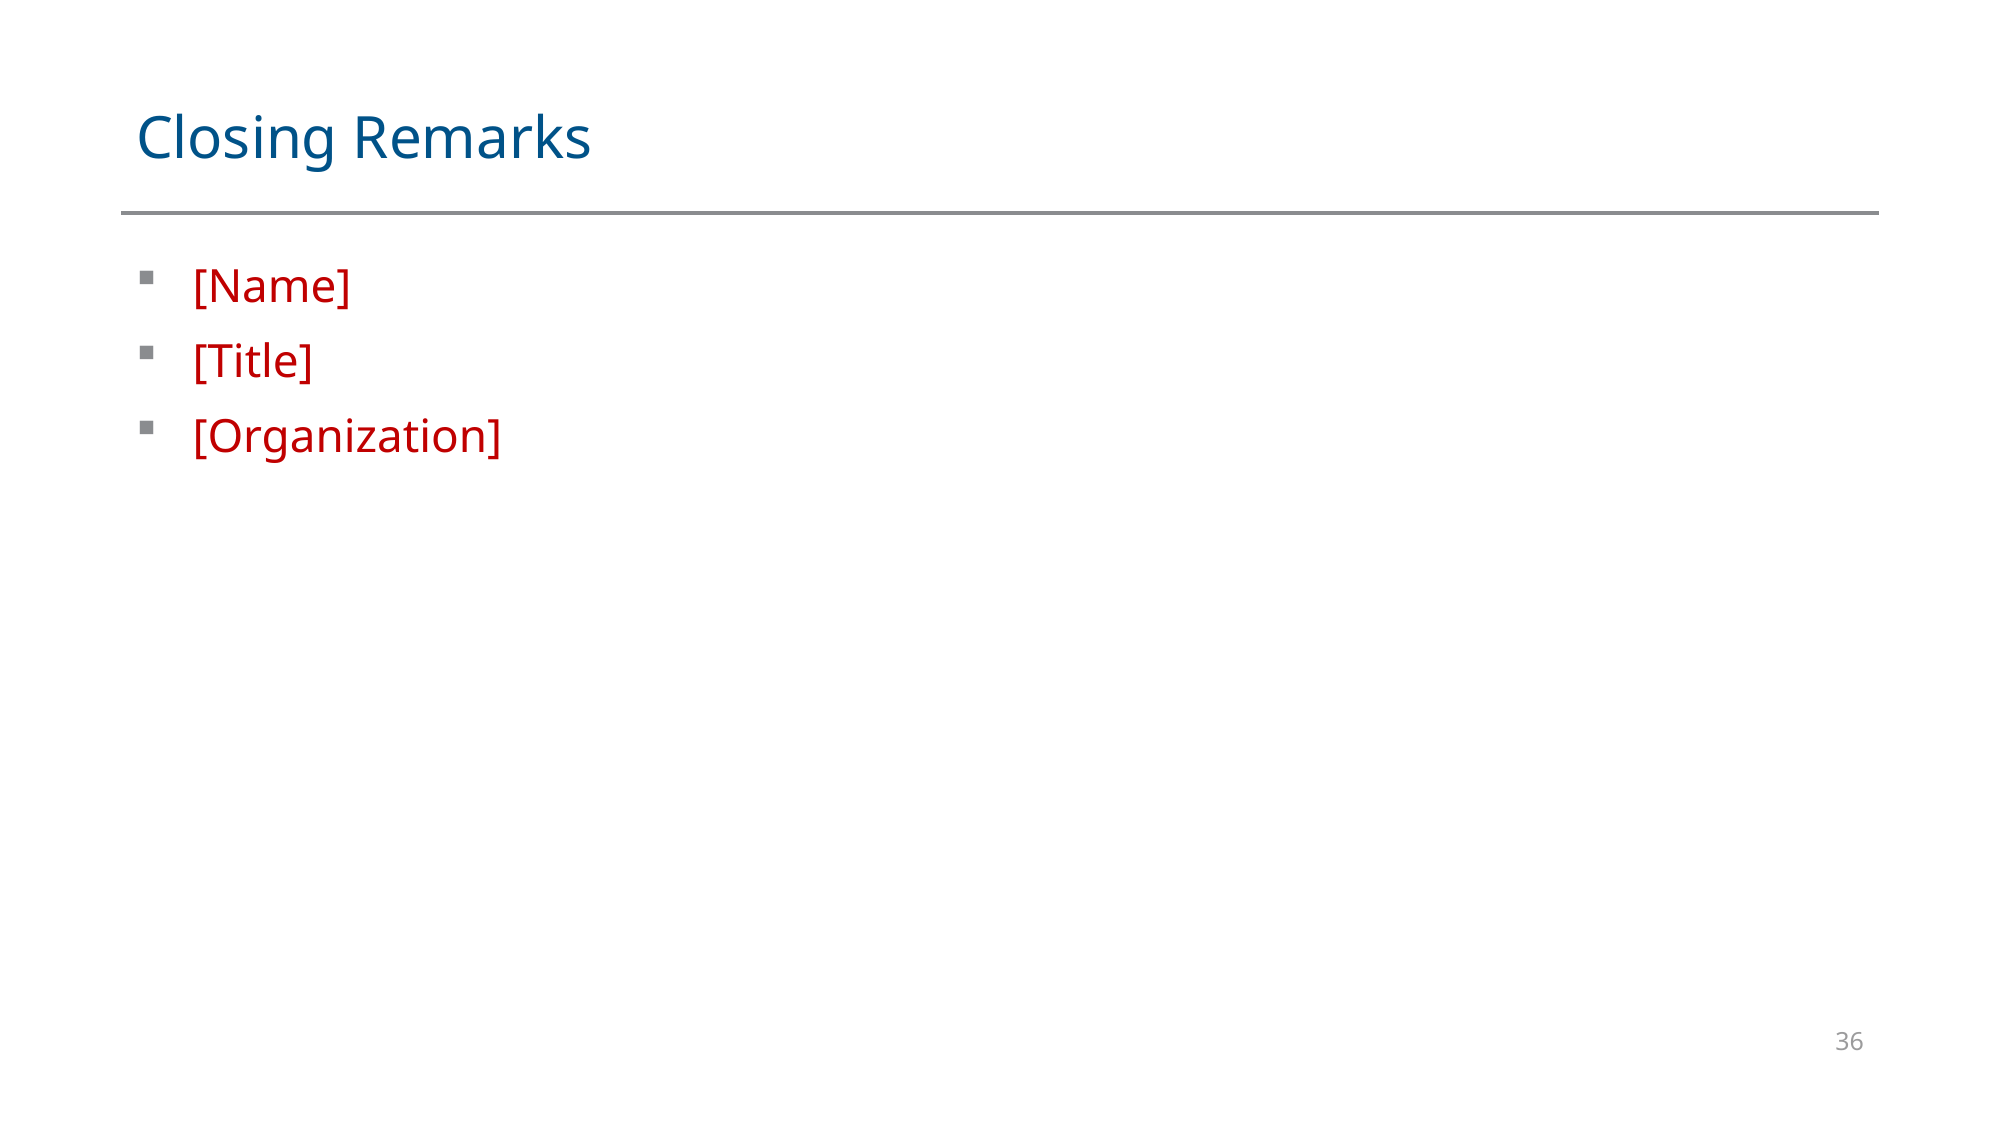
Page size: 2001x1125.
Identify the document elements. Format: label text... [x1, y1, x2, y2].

slide_number 36 [1728, 1012, 1879, 1073]
title Closing Remarks [121, 74, 1879, 197]
list [Name] [Title] [Organization] [121, 249, 1879, 924]
